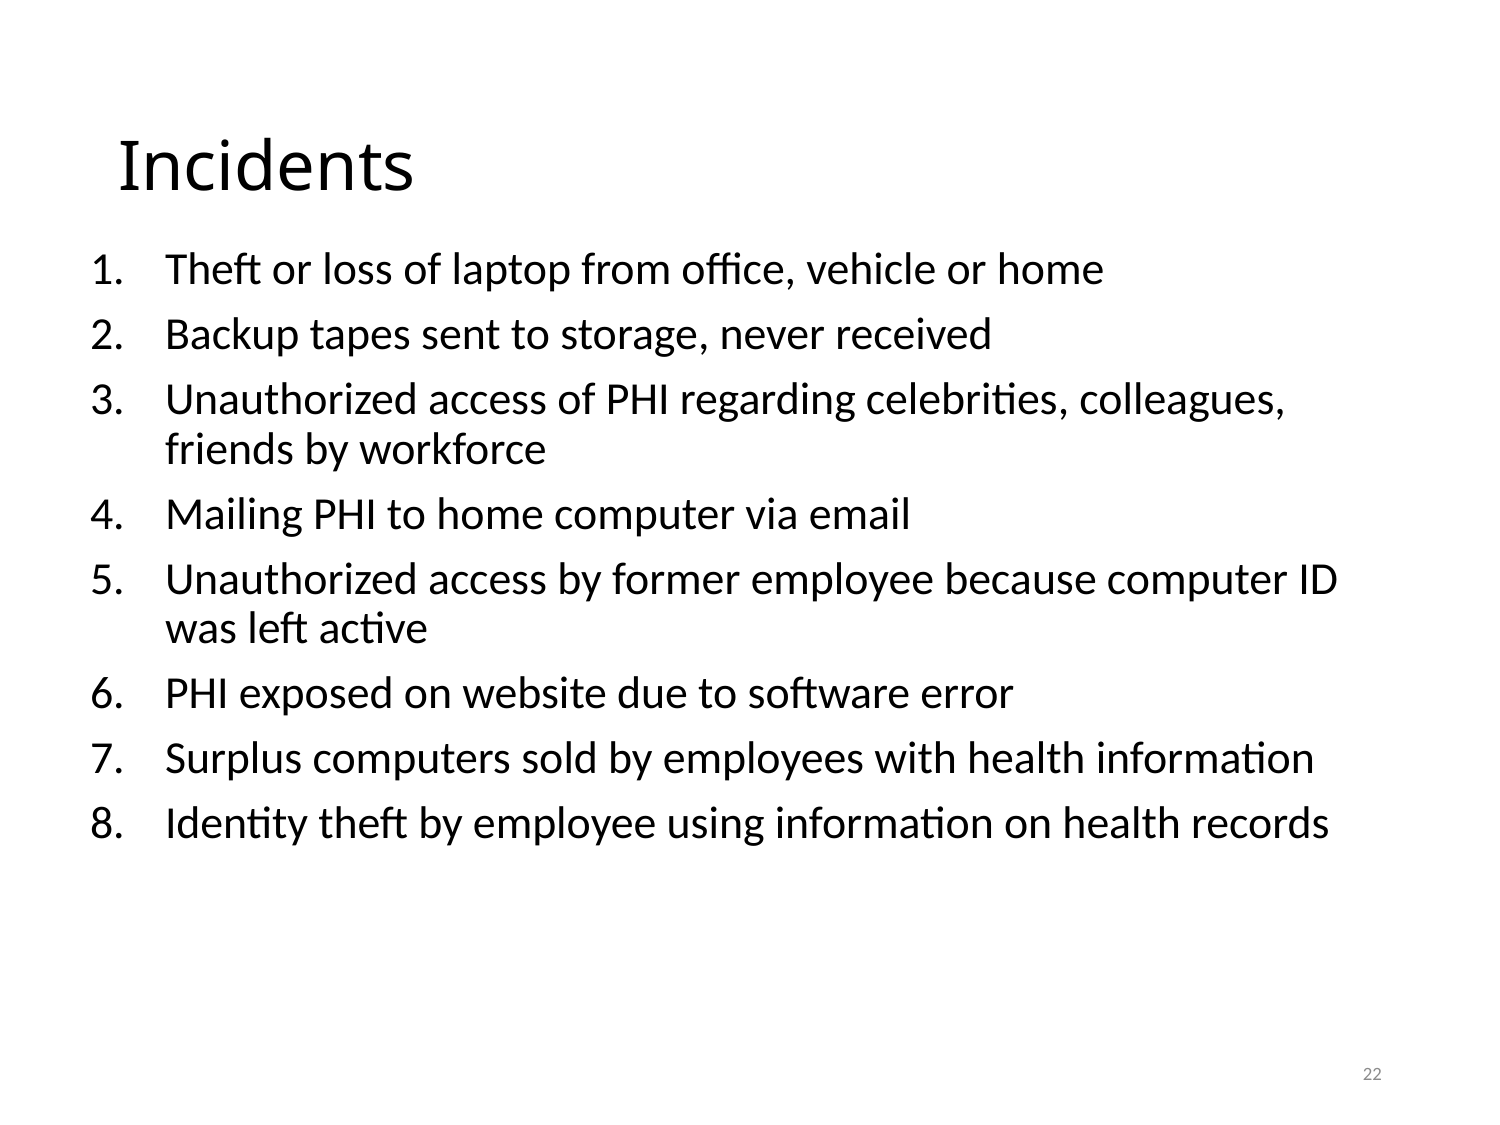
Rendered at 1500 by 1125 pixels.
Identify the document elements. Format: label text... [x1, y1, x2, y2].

list Theft or loss of laptop from office, vehicle or home Backup tapes sent to storage, never received Unauthorized access of PHI regarding celebrities, colleagues, friends by workforce Mailing PHI to home computer via email Unauthorized access by former employee because computer ID was left active PHI exposed on website due to software error Surplus computers sold by employees with health information Identity theft by employee using information on health records [75, 237, 1425, 980]
title Incidents [103, 59, 1397, 237]
slide_number 22 [1059, 1042, 1397, 1103]
